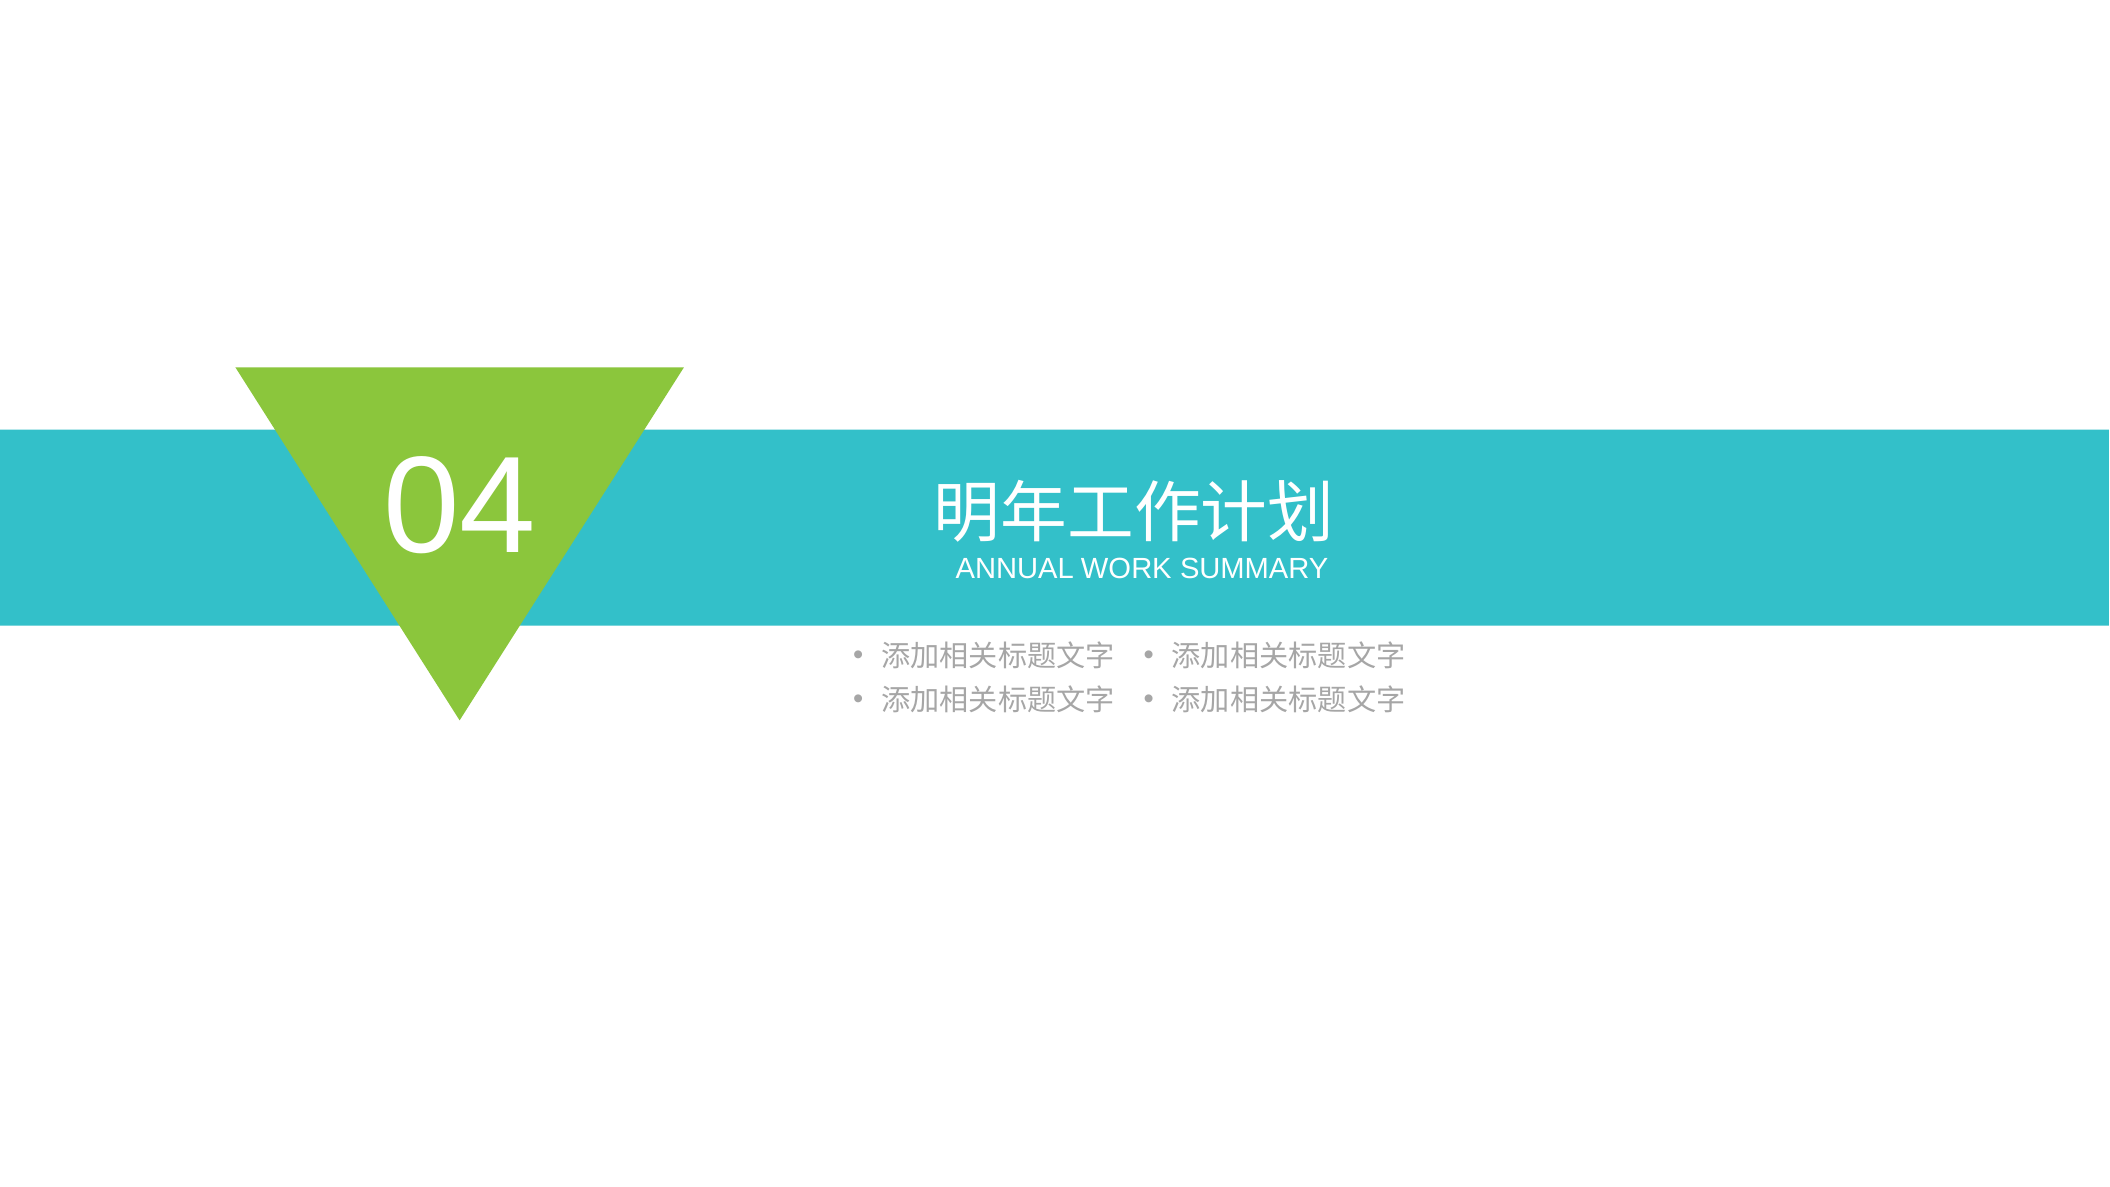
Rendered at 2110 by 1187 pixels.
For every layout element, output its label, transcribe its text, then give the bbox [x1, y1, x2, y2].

text_box 添加相关标题文字 [852, 681, 1116, 717]
text_box 04 [233, 366, 686, 723]
text_box 添加相关标题文字 [1143, 681, 1406, 717]
text_box [521, 429, 2110, 627]
text_box 添加相关标题文字 [1143, 636, 1406, 672]
text_box 添加相关标题文字 [852, 636, 1116, 672]
text_box [0, 429, 398, 627]
